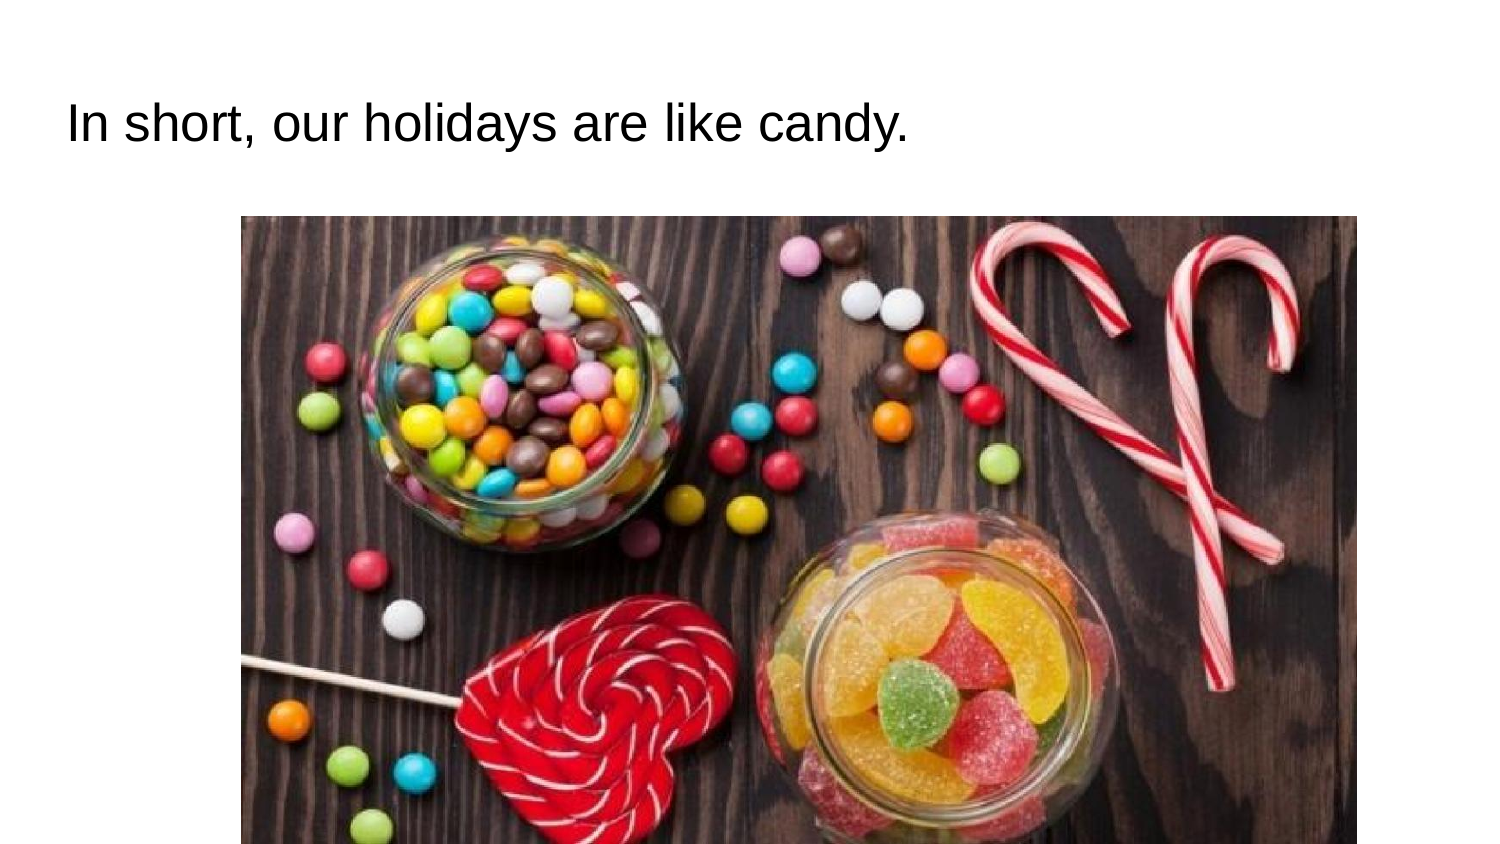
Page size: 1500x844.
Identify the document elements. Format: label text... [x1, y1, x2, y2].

title In short, our holidays are like candy. [51, 72, 1449, 167]
picture [241, 216, 1357, 844]
